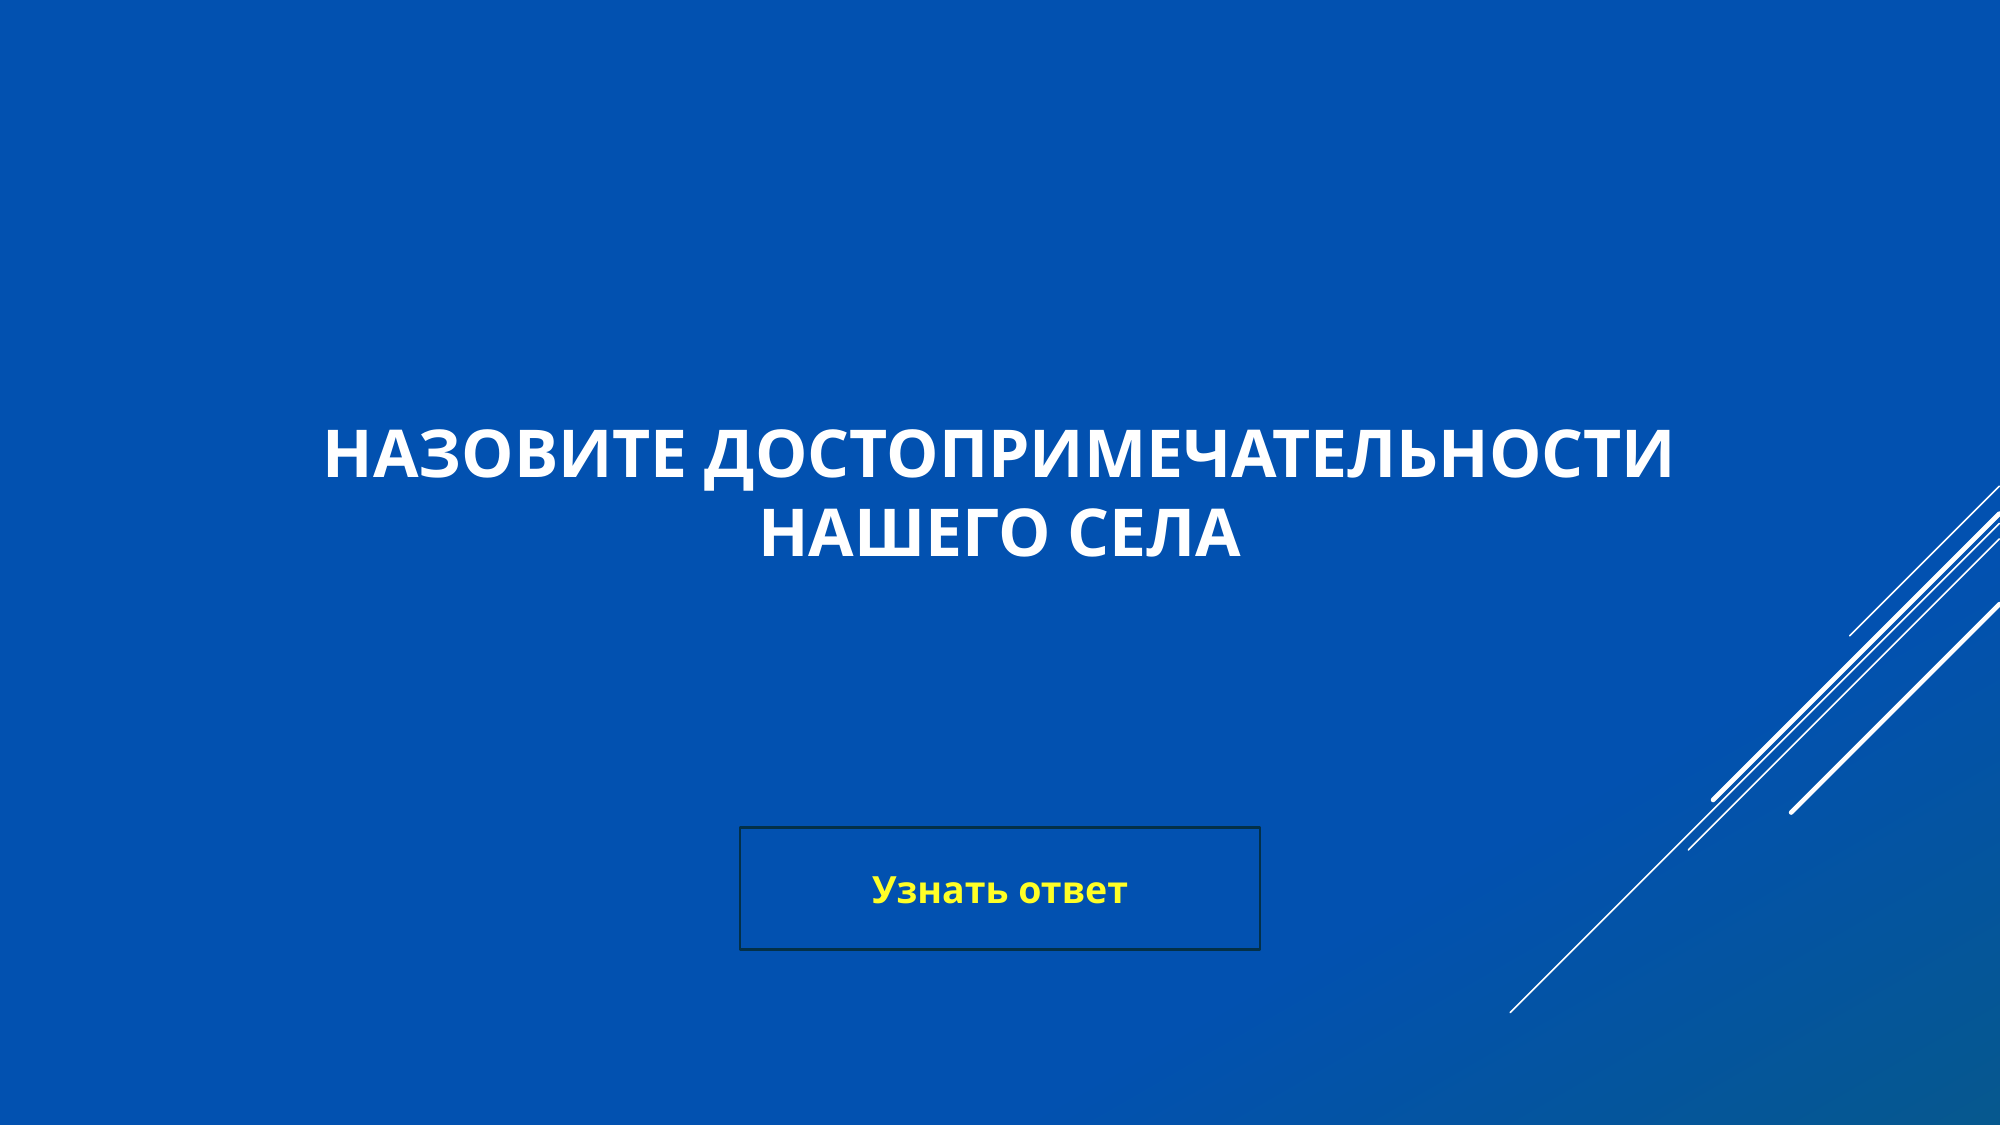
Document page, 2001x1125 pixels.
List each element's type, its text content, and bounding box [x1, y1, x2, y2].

title Назовите достопримечательности нашего села [300, 366, 1700, 614]
